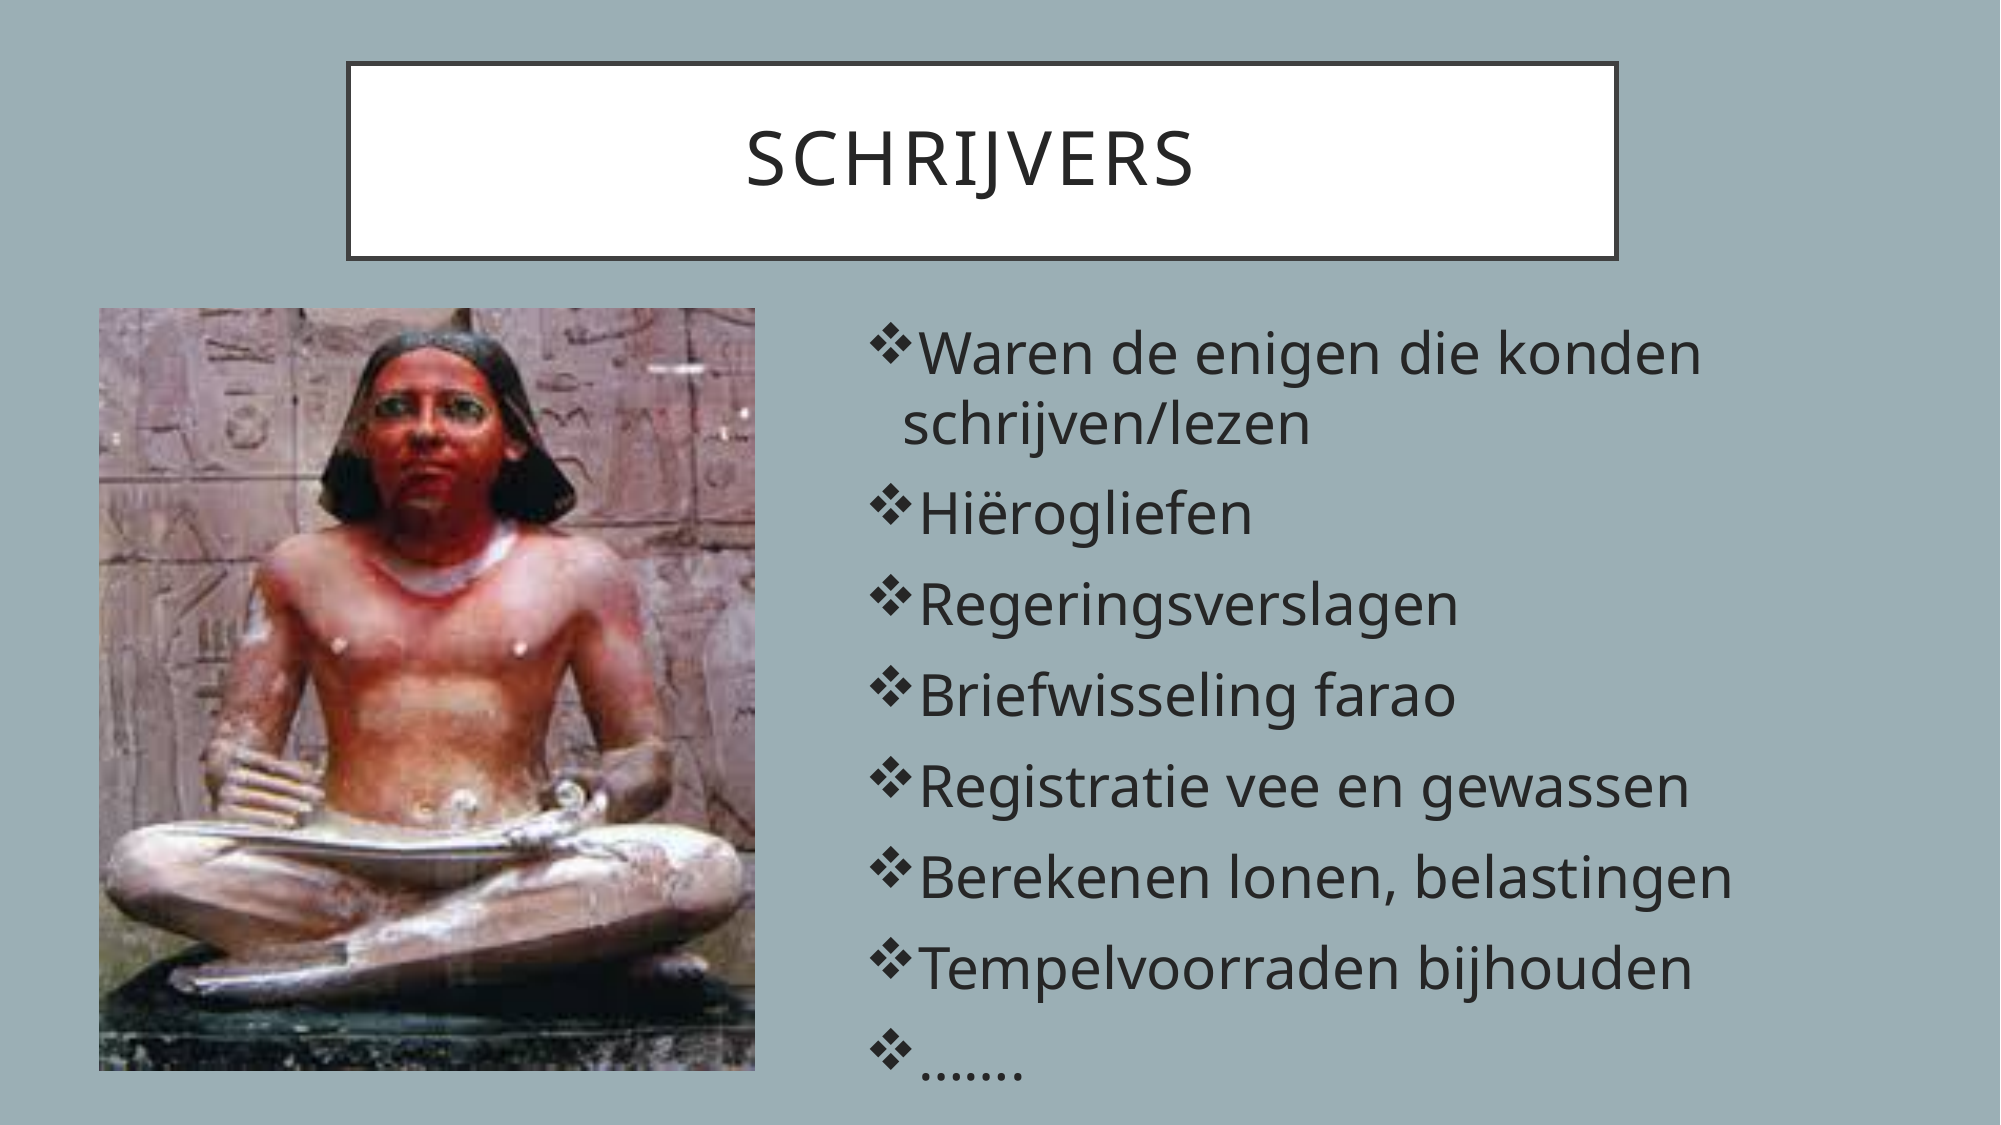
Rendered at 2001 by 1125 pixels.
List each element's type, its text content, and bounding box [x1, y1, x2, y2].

list Waren de enigen die konden schrijven/lezen Hiërogliefen Regeringsverslagen Briefwisseling farao Registratie vee en gewassen Berekenen lonen, belastingen Tempelvoorraden bijhouden ……. [849, 308, 2000, 1108]
picture [99, 308, 755, 1071]
title Schrijvers [346, 61, 1619, 261]
